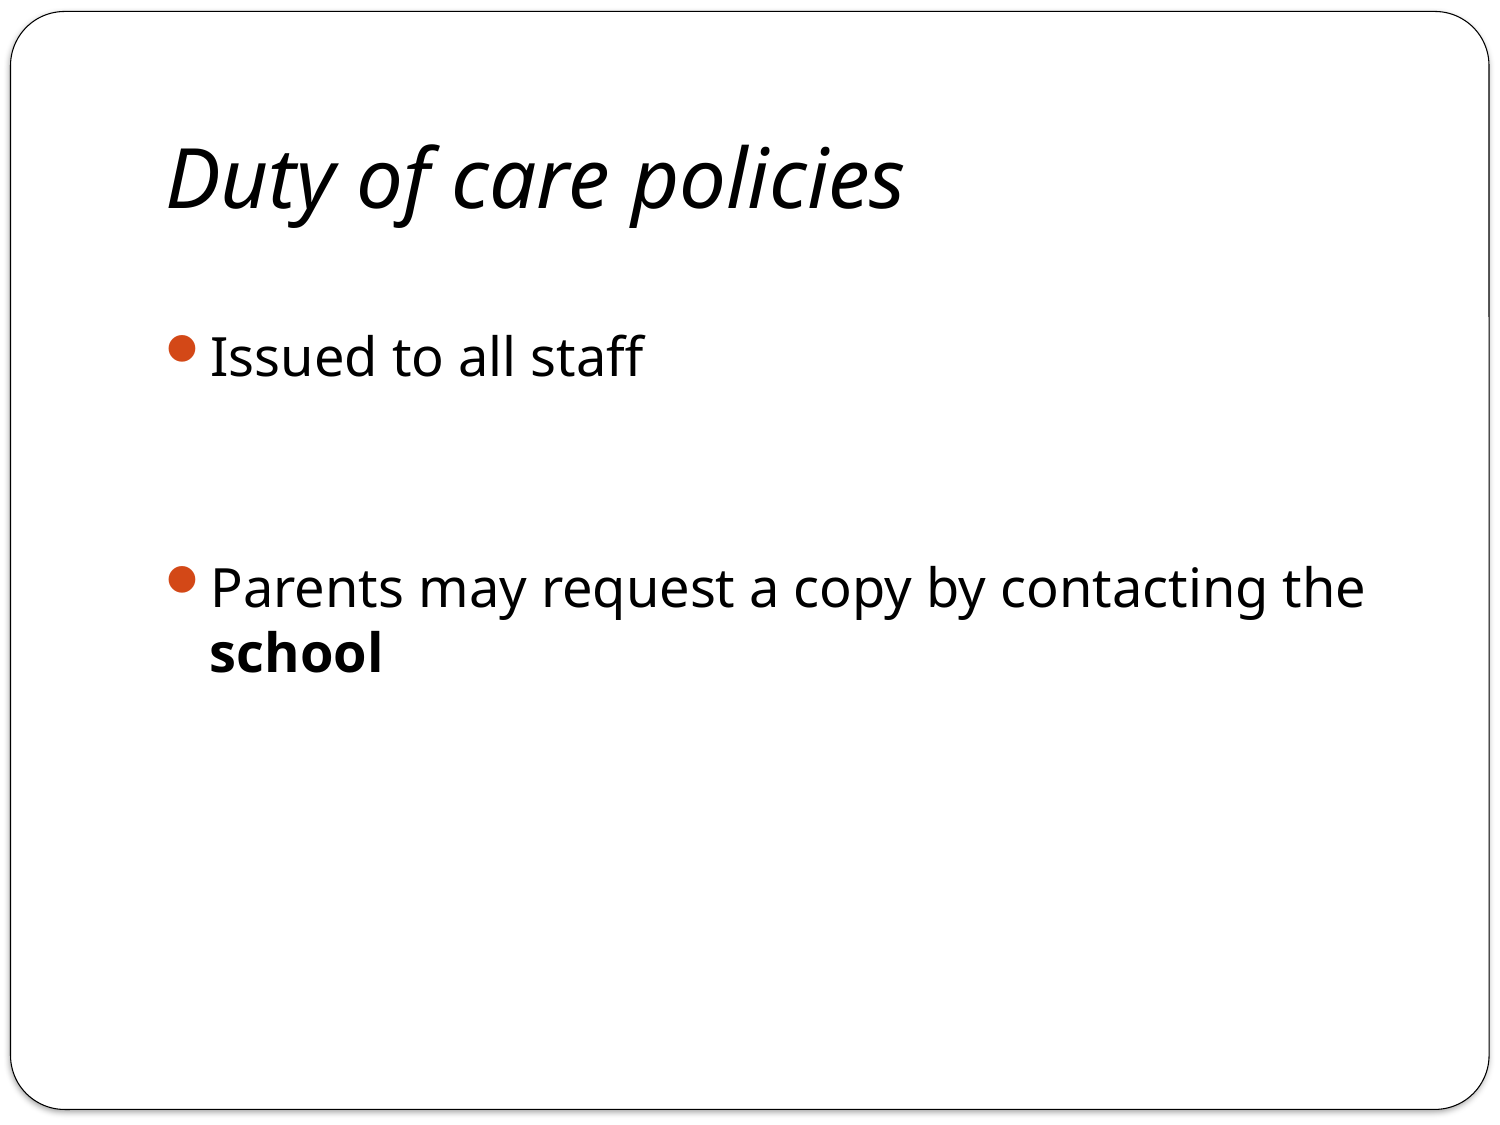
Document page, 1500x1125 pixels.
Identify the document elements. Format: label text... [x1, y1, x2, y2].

title Duty of care policies [150, 45, 1425, 233]
list Issued to all staff Parents may request a copy by contacting the school [150, 237, 1425, 988]
